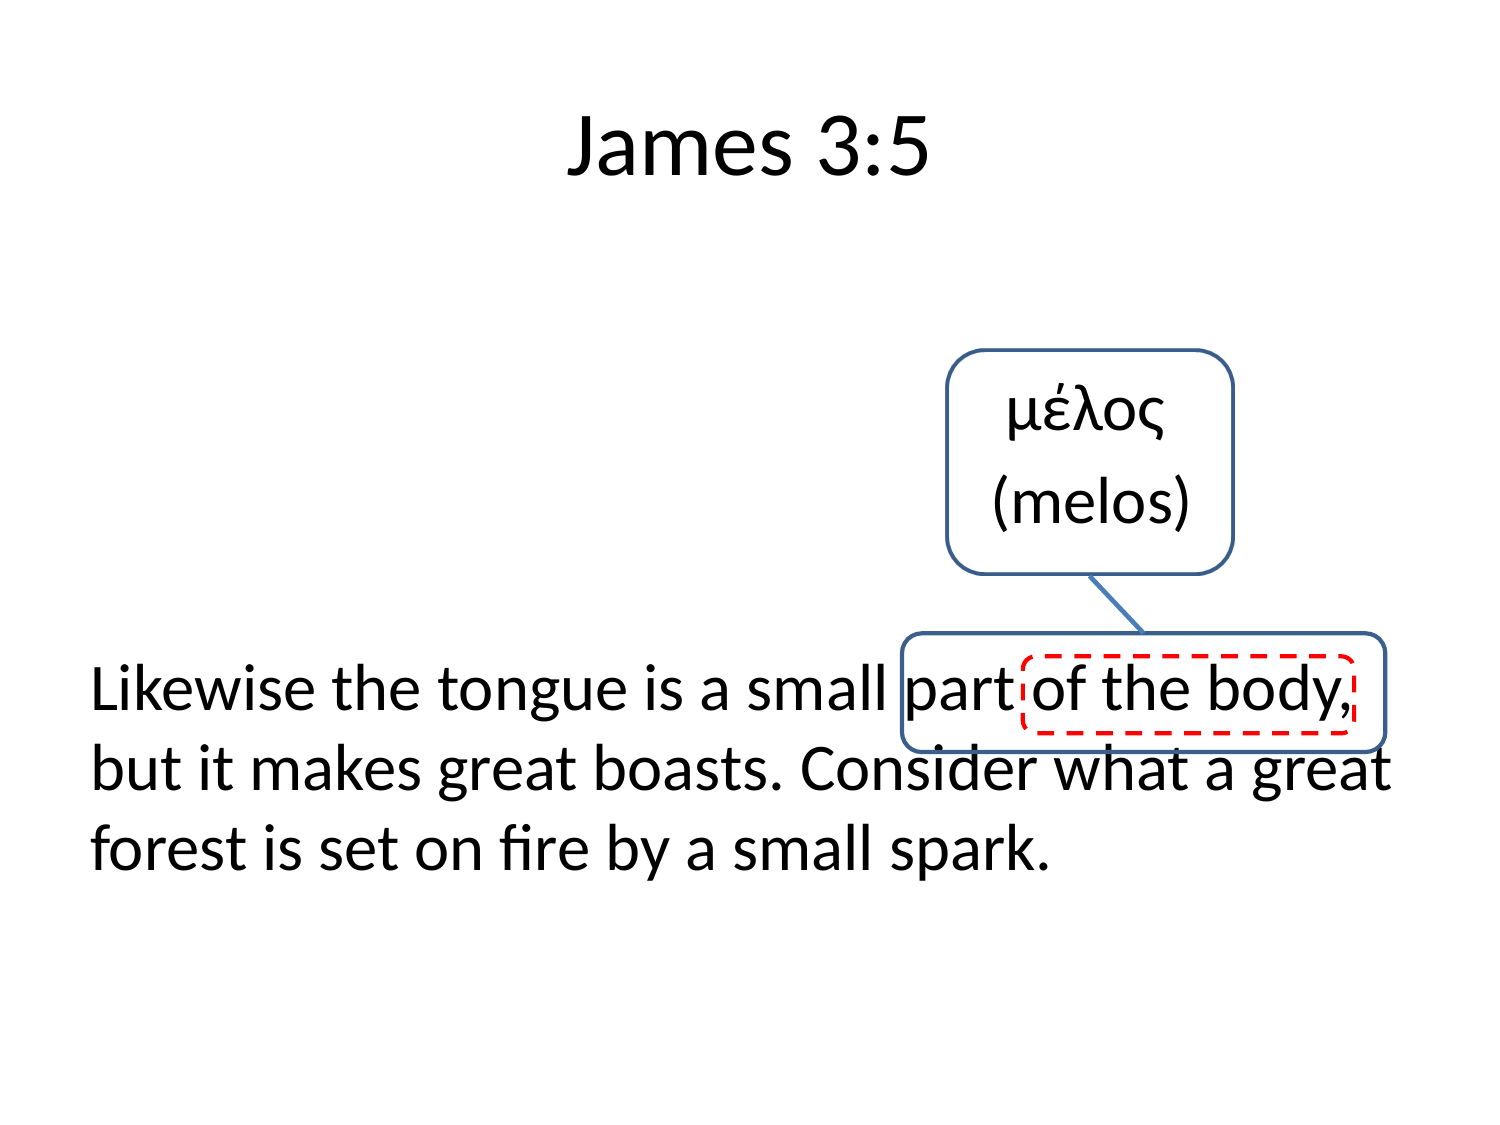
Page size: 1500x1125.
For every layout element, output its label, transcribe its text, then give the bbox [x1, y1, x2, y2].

picture [944, 348, 1235, 577]
title James 3:5 [75, 45, 1425, 233]
list μέλος (melos) Likewise the tongue is a small part of the body, but it makes great boasts. Consider what a great forest is set on fire by a small spark. [75, 262, 1425, 1005]
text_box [1089, 575, 1144, 634]
text_box [899, 631, 1388, 755]
